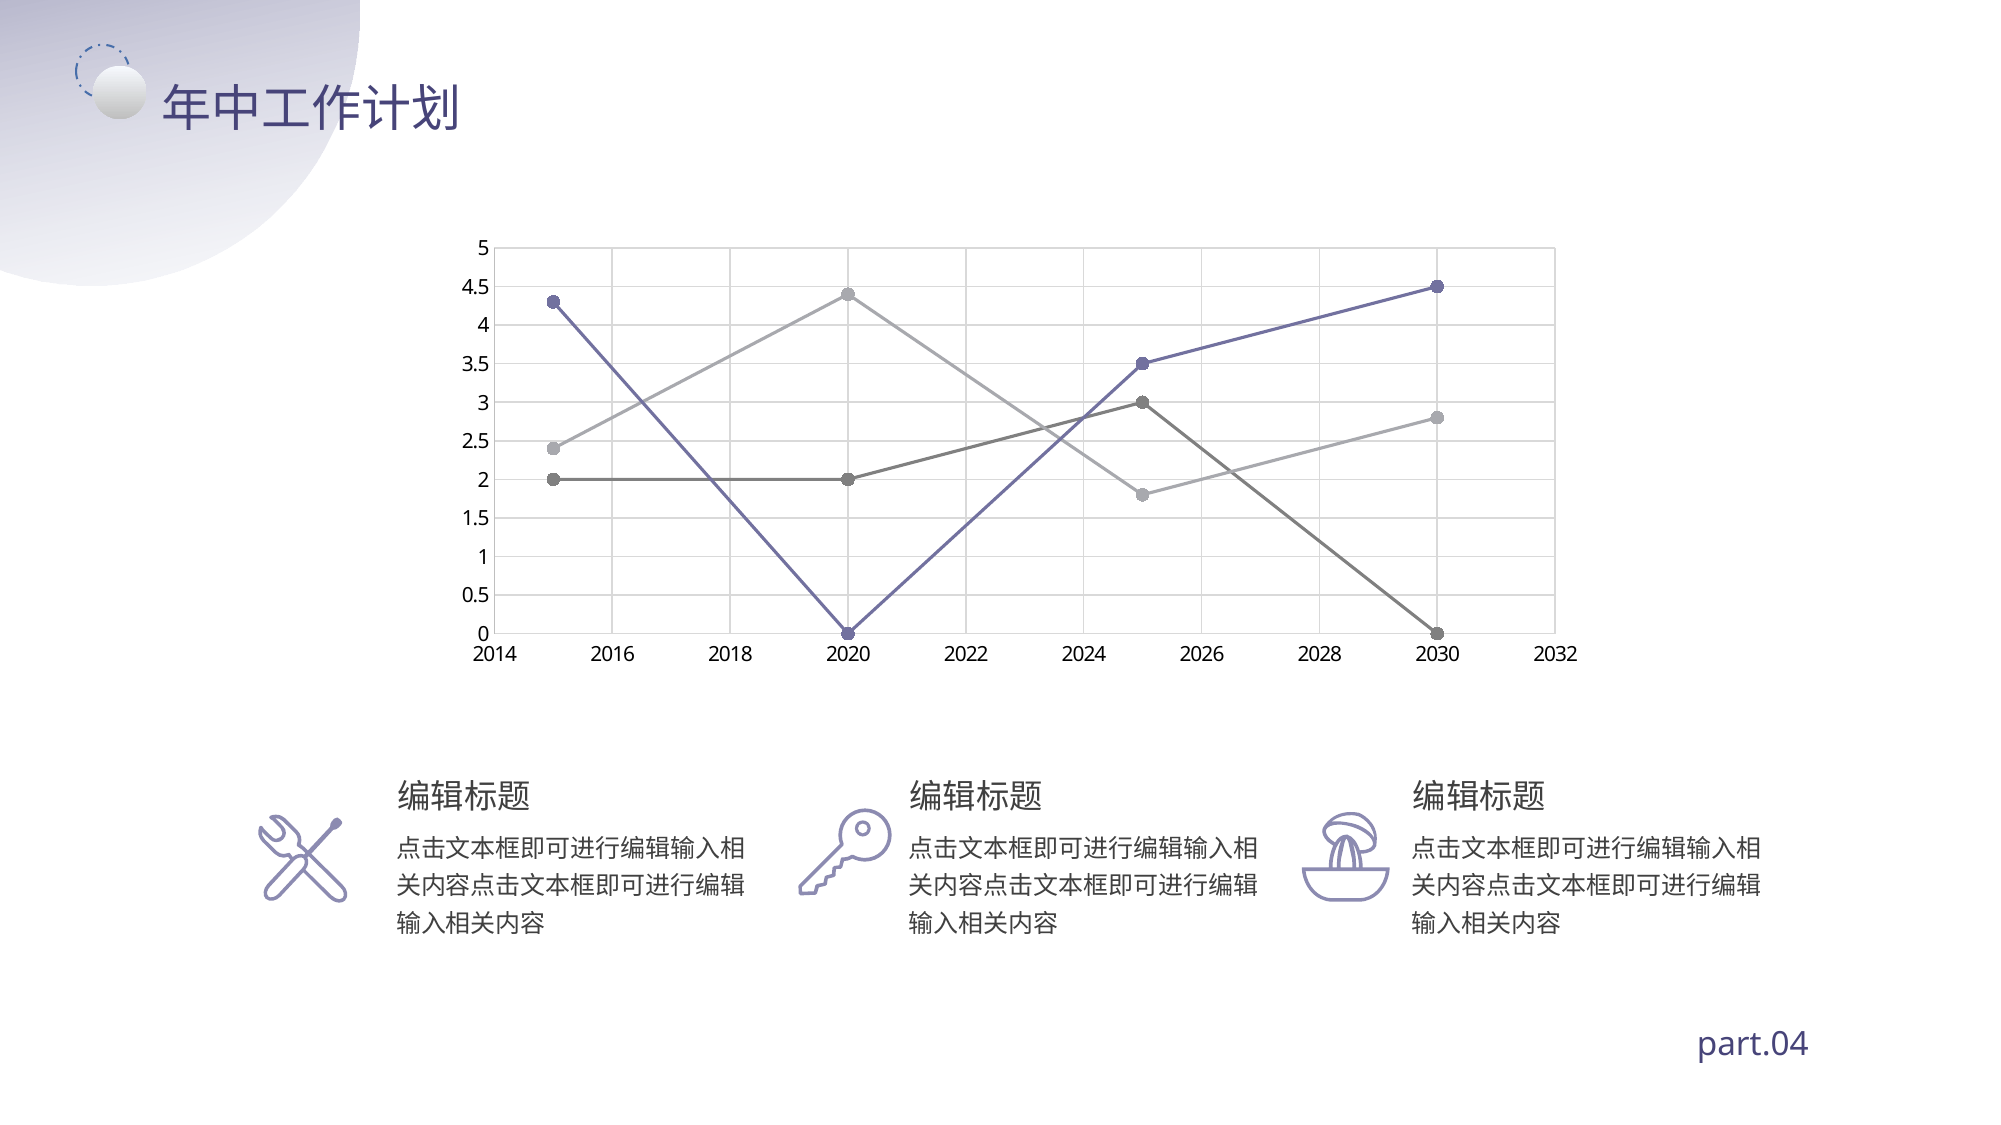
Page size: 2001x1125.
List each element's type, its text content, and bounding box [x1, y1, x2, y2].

text_box 点击文本框即可进行编辑输入相关内容点击文本框即可进行编辑输入相关内容 [381, 817, 776, 945]
text_box [75, 43, 130, 97]
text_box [798, 808, 892, 896]
text_box 点击文本框即可进行编辑输入相关内容点击文本框即可进行编辑输入相关内容 [893, 817, 1288, 945]
text_box 点击文本框即可进行编辑输入相关内容点击文本框即可进行编辑输入相关内容 [1396, 817, 1792, 945]
text_box 编辑标题 [895, 767, 1089, 823]
text_box 编辑标题 [1398, 767, 1593, 823]
text_box [92, 64, 146, 120]
text_box [258, 814, 348, 903]
text_box 年中工作计划 [146, 39, 625, 145]
text_box 编辑标题 [382, 767, 577, 823]
text_box [1301, 811, 1390, 902]
text_box [0, 0, 361, 287]
text_box part.04 [1682, 994, 1916, 1070]
chart [446, 211, 1612, 670]
